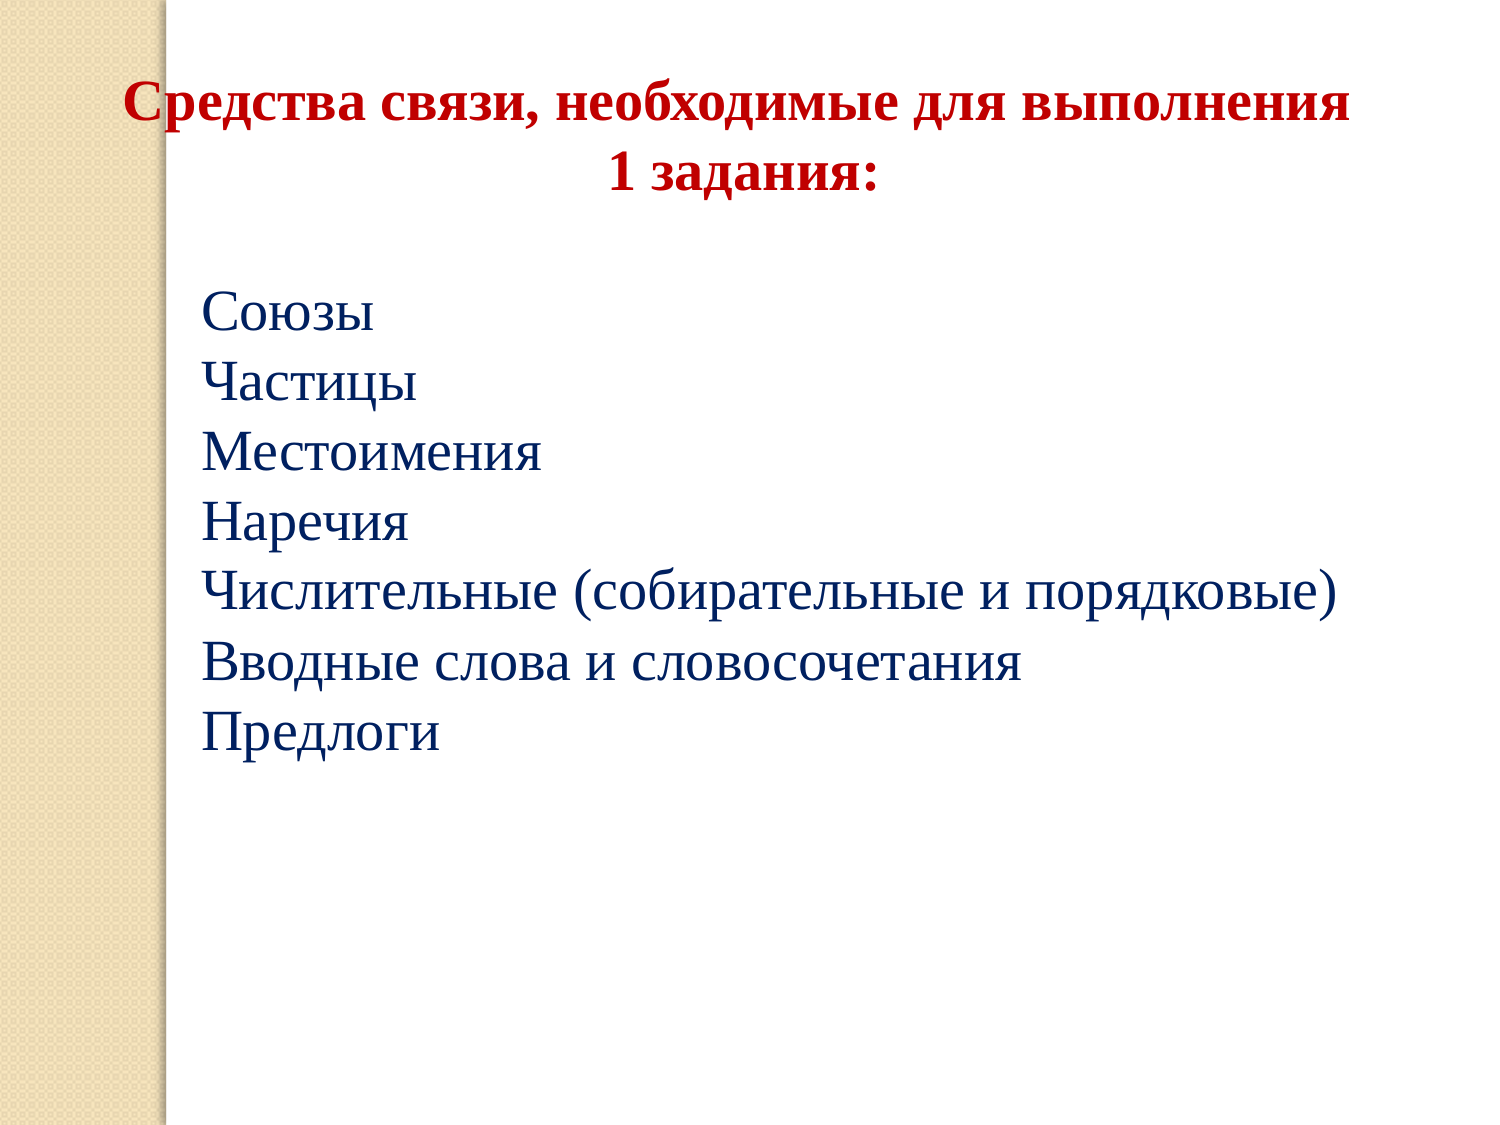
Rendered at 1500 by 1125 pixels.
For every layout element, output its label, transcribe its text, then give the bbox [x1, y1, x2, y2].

text_box Средства связи, необходимые для выполнения 1 задания: Союзы Частицы Местоимения Наречия Числительные (собирательные и порядковые) Вводные слова и словосочетания Предлоги [41, 54, 1447, 770]
